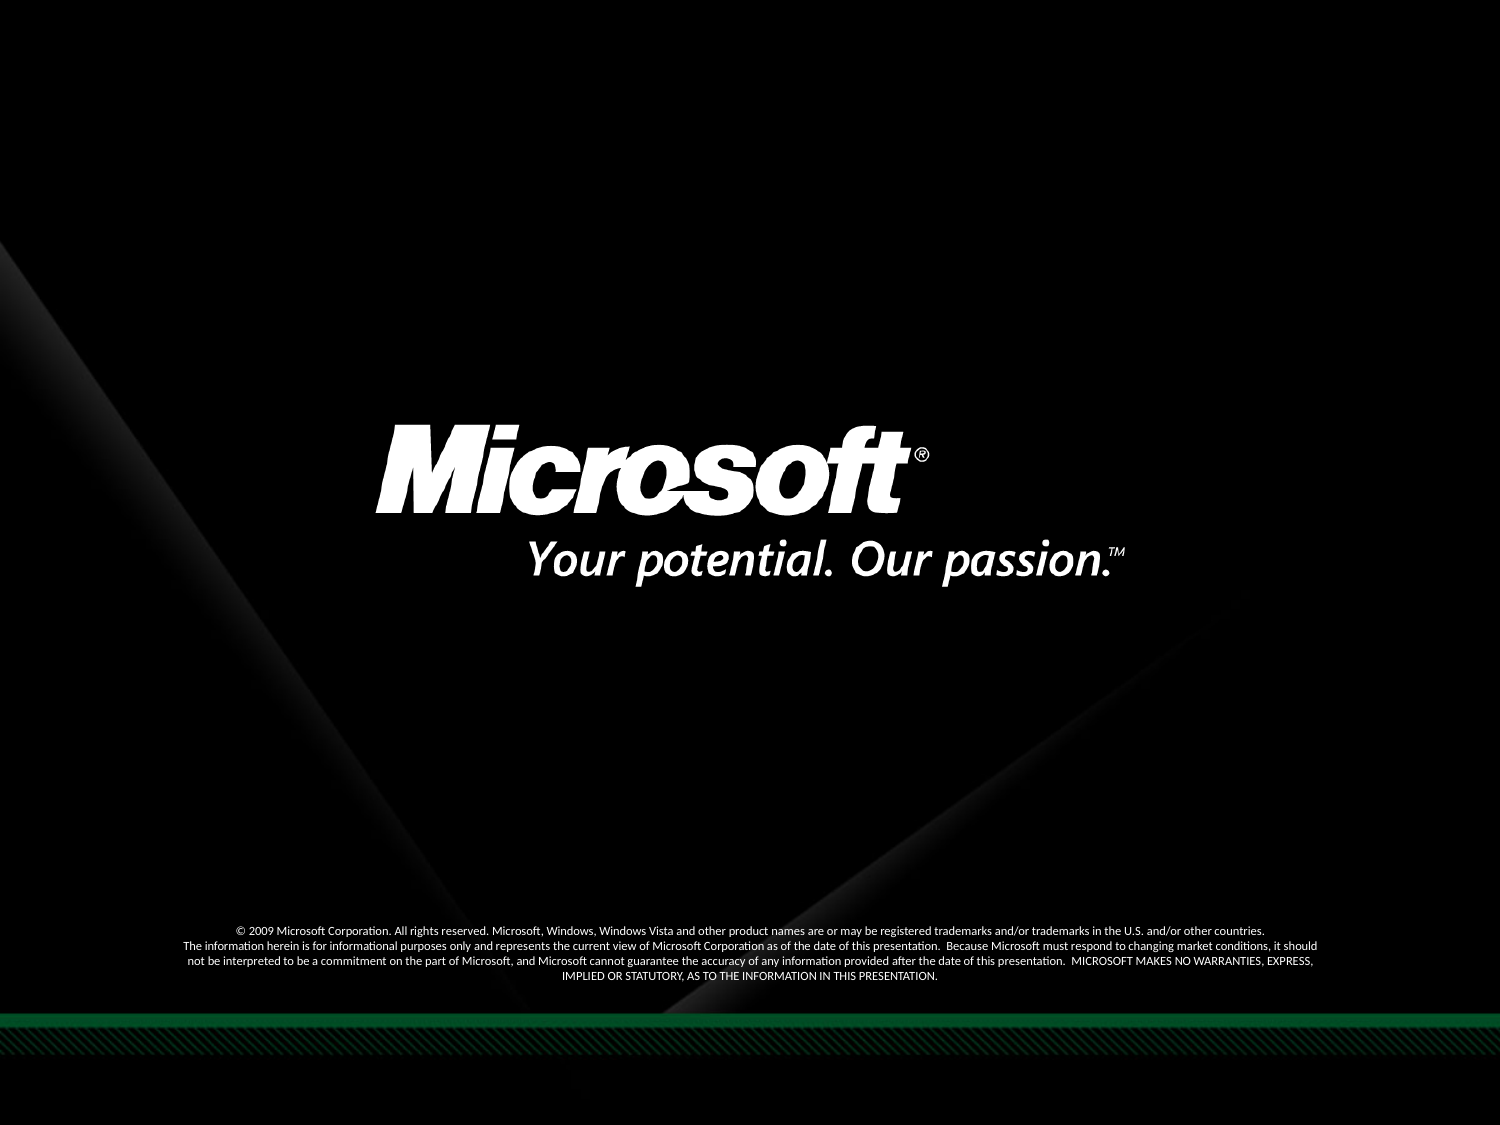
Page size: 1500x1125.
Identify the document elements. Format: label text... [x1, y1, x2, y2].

text_box © 2009 Microsoft Corporation. All rights reserved. Microsoft, Windows, Windows Vista and other product names are or may be registered trademarks and/or trademarks in the U.S. and/or other countries. The information herein is for informational purposes only and represents the current view of Microsoft Corporation as of the date of this presentation. Because Microsoft must respond to changing market conditions, it should not be interpreted to be a commitment on the part of Microsoft, and Microsoft cannot guarantee the accuracy of any information provided after the date of this presentation. MICROSOFT MAKES NO WARRANTIES, EXPRESS, IMPLIED OR STATUTORY, AS TO THE INFORMATION IN THIS PRESENTATION. [158, 915, 1342, 991]
picture [0, 0, 1500, 1125]
